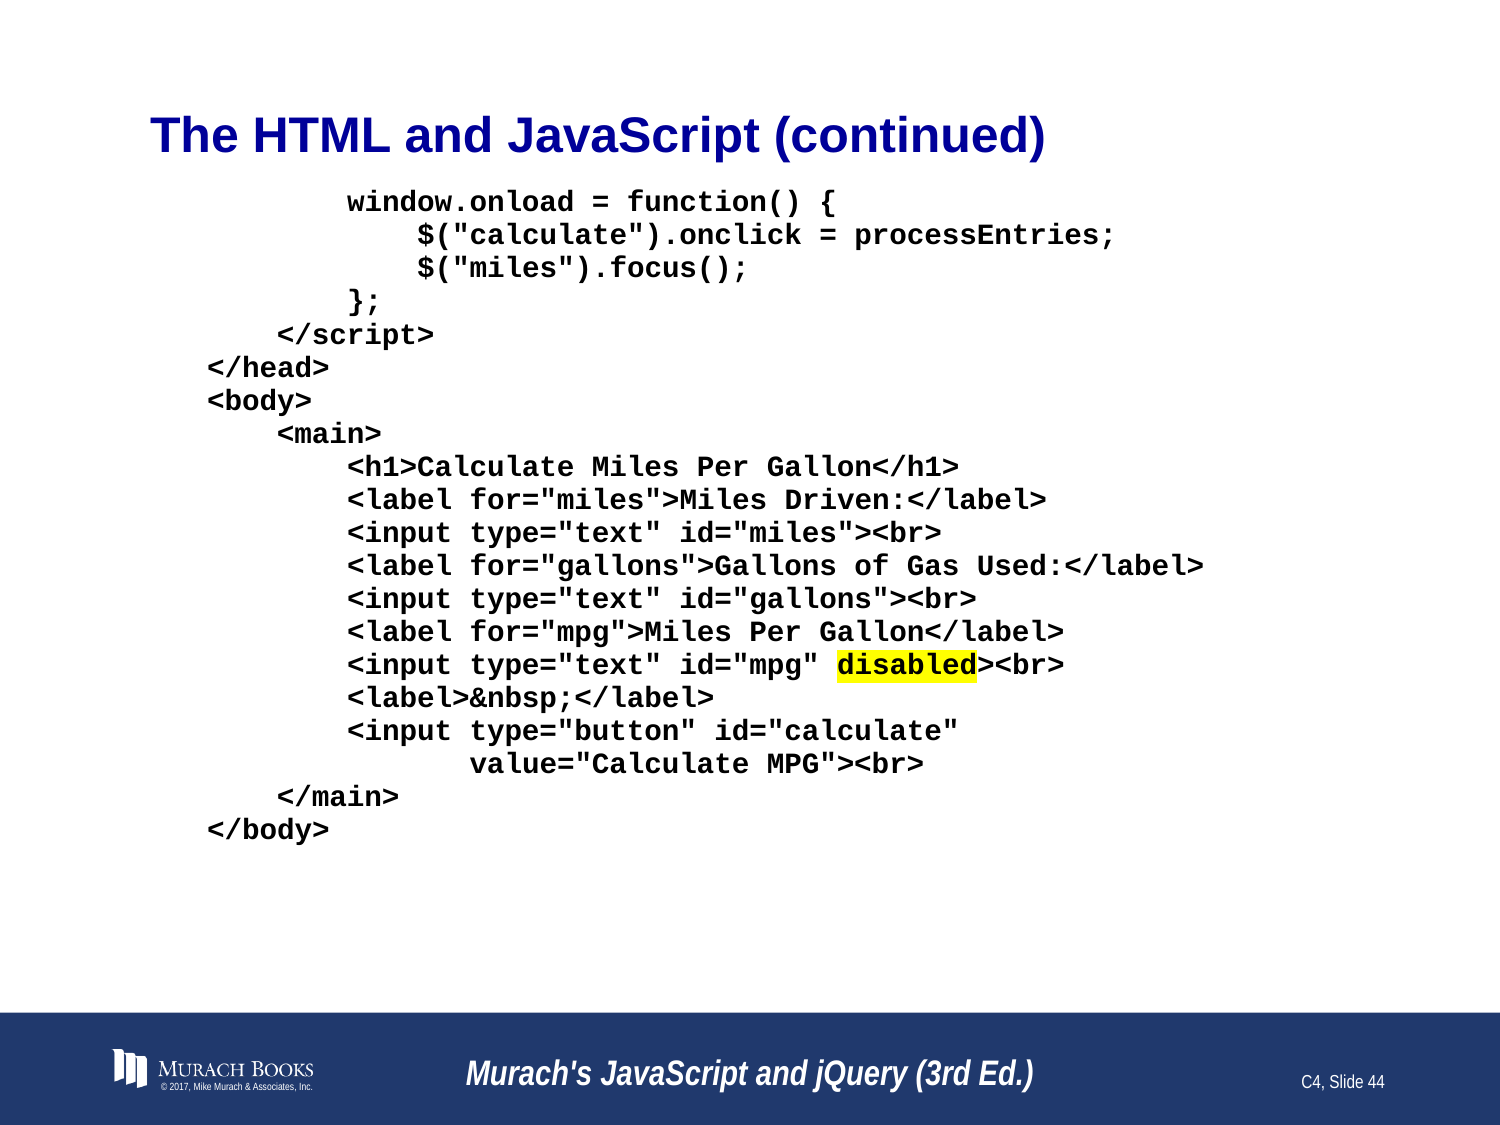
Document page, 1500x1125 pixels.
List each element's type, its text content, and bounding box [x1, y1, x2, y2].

slide_number Murach's JavaScript and jQuery (3rd Ed.) [463, 1025, 1050, 1100]
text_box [149, 187, 1350, 854]
slide_number C4, Slide 44 [1087, 1025, 1400, 1100]
footer © 2017, Mike Murach & Associates, Inc. [12, 1025, 463, 1100]
title The HTML and JavaScript (continued) [150, 102, 1350, 164]
